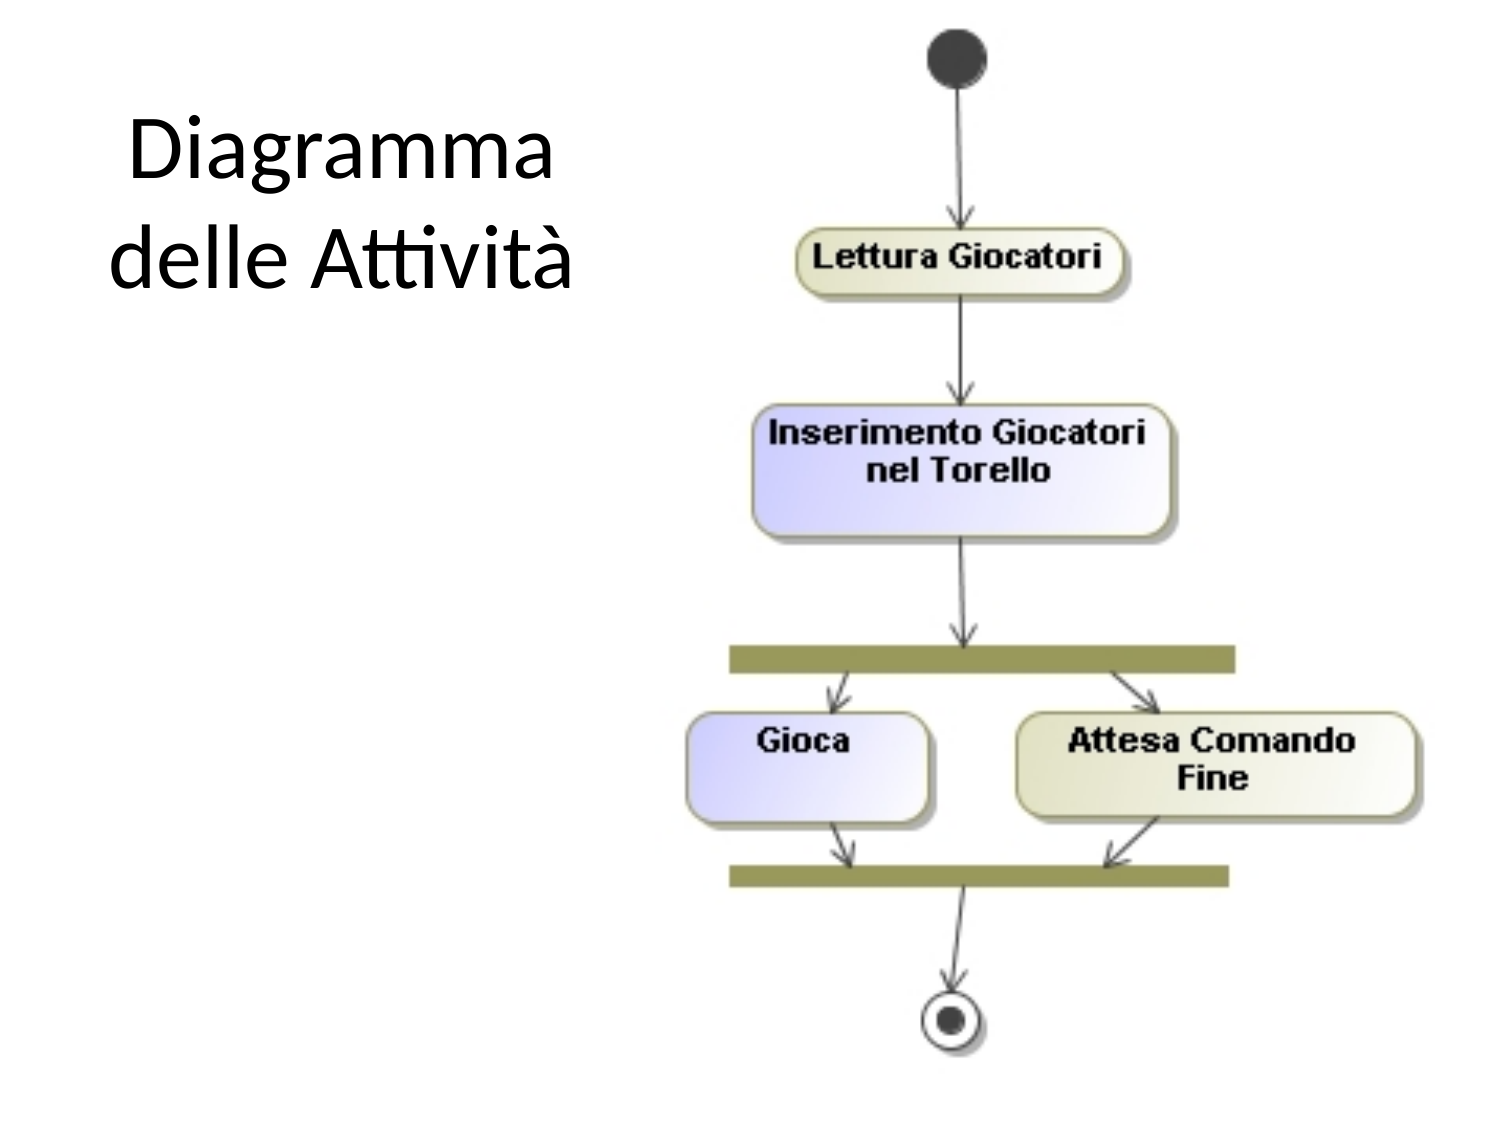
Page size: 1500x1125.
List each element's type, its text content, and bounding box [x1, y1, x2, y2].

text_box Diagramma delle Attività [53, 54, 632, 339]
picture [655, 0, 1448, 1081]
